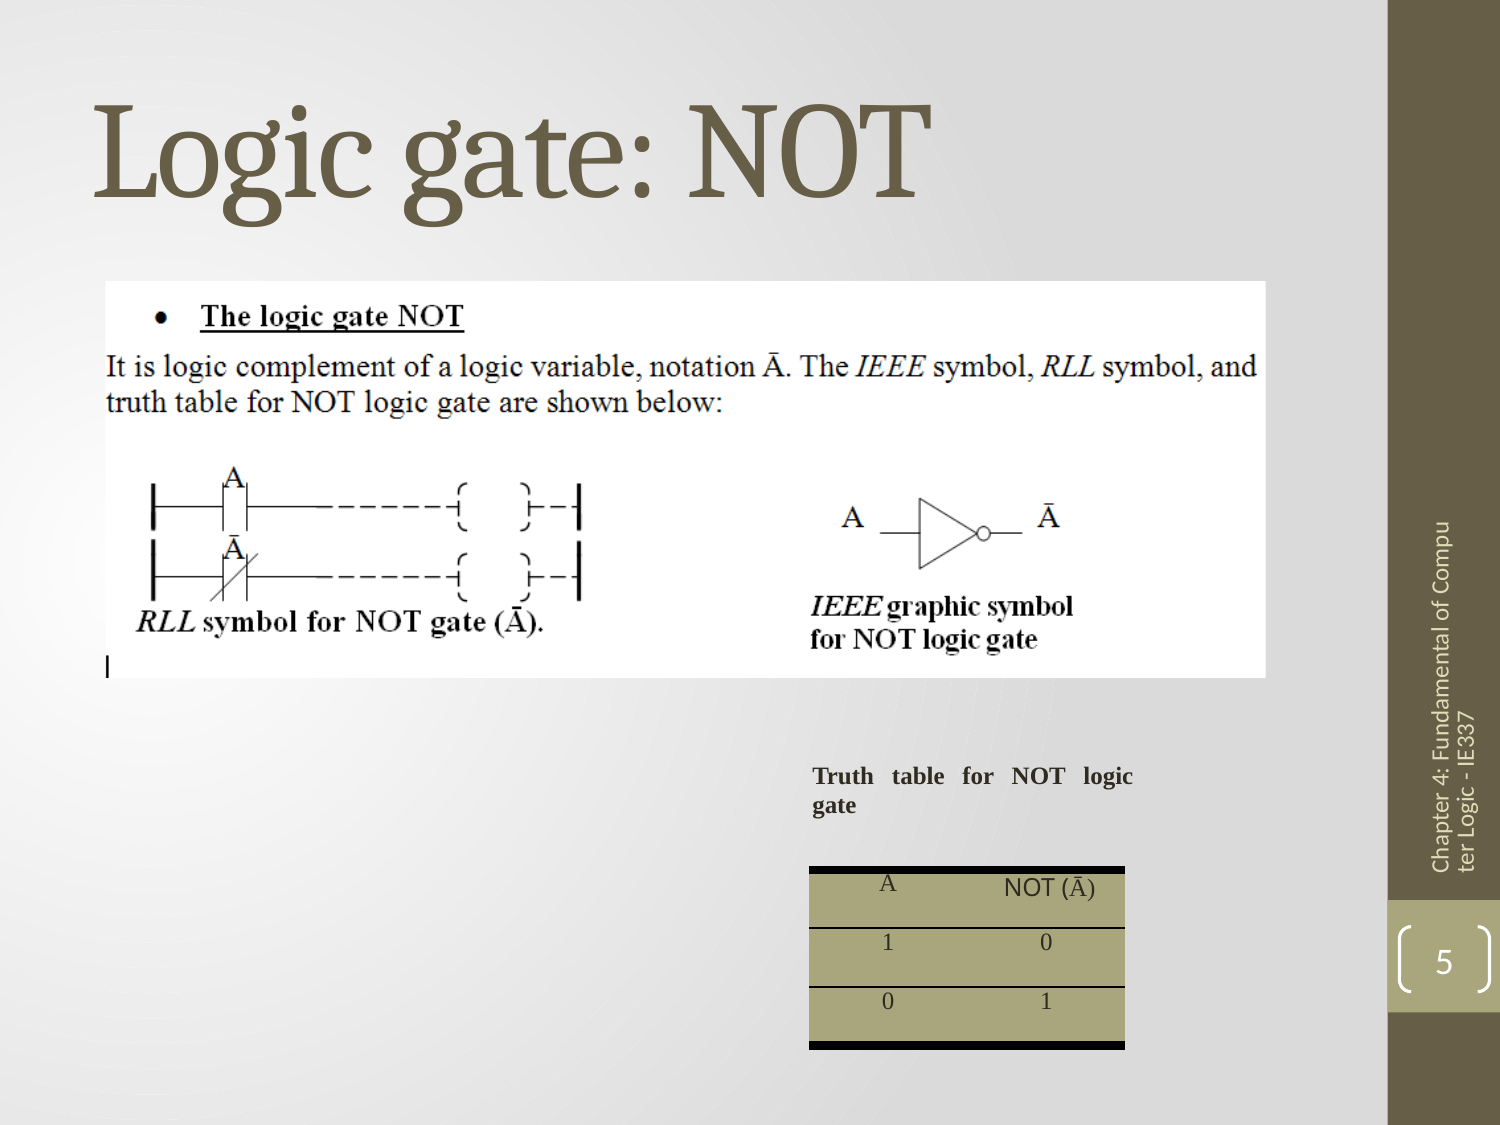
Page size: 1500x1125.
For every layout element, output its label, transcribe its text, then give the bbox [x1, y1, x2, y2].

text_box Truth table for NOT logic gate [797, 751, 1149, 827]
table_cell 0 [809, 988, 967, 1041]
table_header NOT (Ā) [967, 874, 1125, 927]
footer Chapter 4: Fundamental of Computer Logic - IE337 [1408, 500, 1469, 889]
picture [104, 280, 1267, 679]
slide_number 5 [1397, 925, 1492, 994]
table_cell 0 [967, 929, 1125, 986]
text_box Logic gate: NOT [75, 45, 1325, 233]
table_header A [809, 874, 967, 927]
table_cell 1 [967, 988, 1125, 1041]
table_cell 1 [809, 929, 967, 986]
